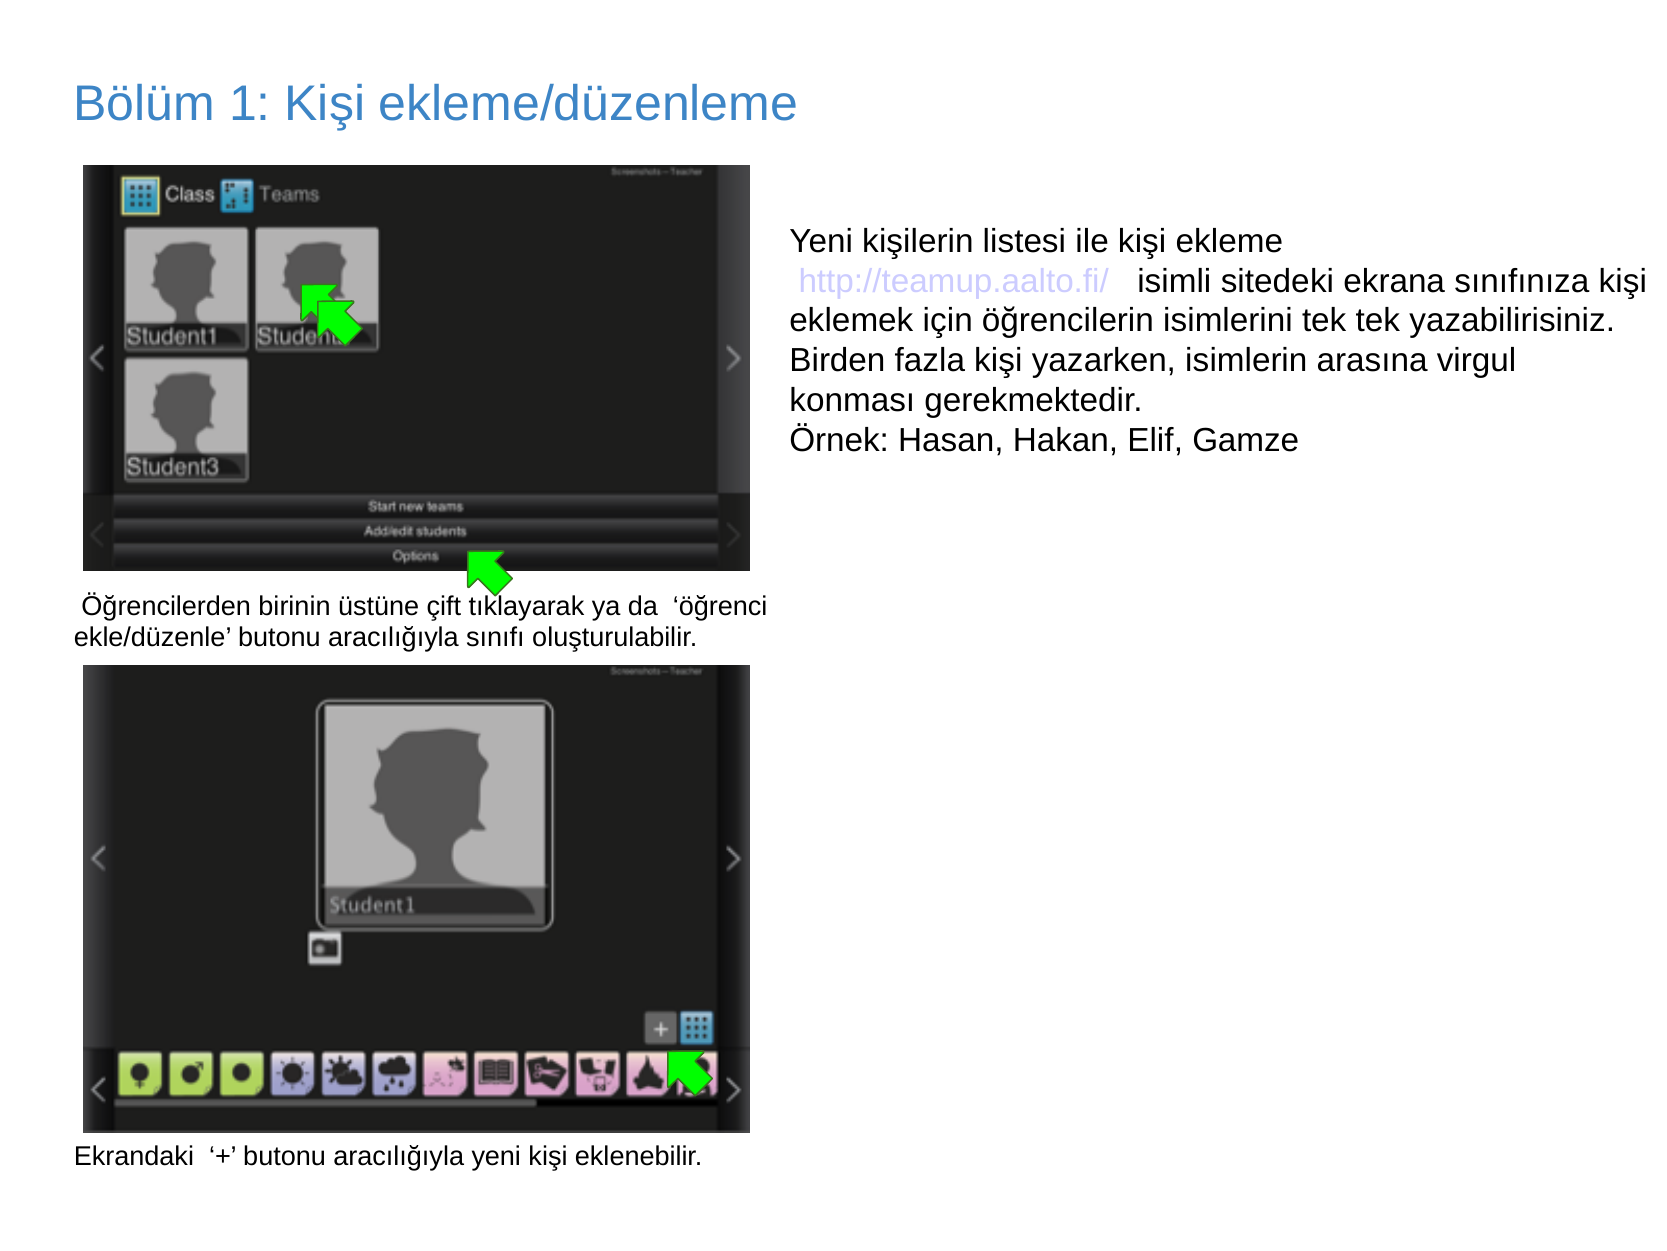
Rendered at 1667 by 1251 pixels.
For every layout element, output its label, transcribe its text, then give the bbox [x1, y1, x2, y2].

text_box Yeni kişilerin listesi ile kişi ekleme http://teamup.aalto.fi/ isimli sitedeki ekrana sınıfınıza kişi eklemek için öğrencilerin isimlerini tek tek yazabilirisiniz. Birden fazla kişi yazarken, isimlerin arasına virgul konması gerekmektedir. Örnek: Hasan, Hakan, Elif, Gamze [774, 211, 1667, 466]
picture [83, 165, 751, 571]
text_box Ekrandaki ‘+’ butonu aracılığıyla yeni kişi eklenebilir. [73, 1140, 813, 1172]
text_box [467, 579, 512, 596]
picture [83, 665, 751, 1134]
subtitle Öğrencilerden birinin üstüne çift tıklayarak ya da ‘öğrenci ekle/düzenle’ butonu aracılığıyla sınıfı oluşturulabilir. [73, 590, 814, 696]
title Bölüm 1: Kişi ekleme/düzenleme [73, 74, 1017, 150]
